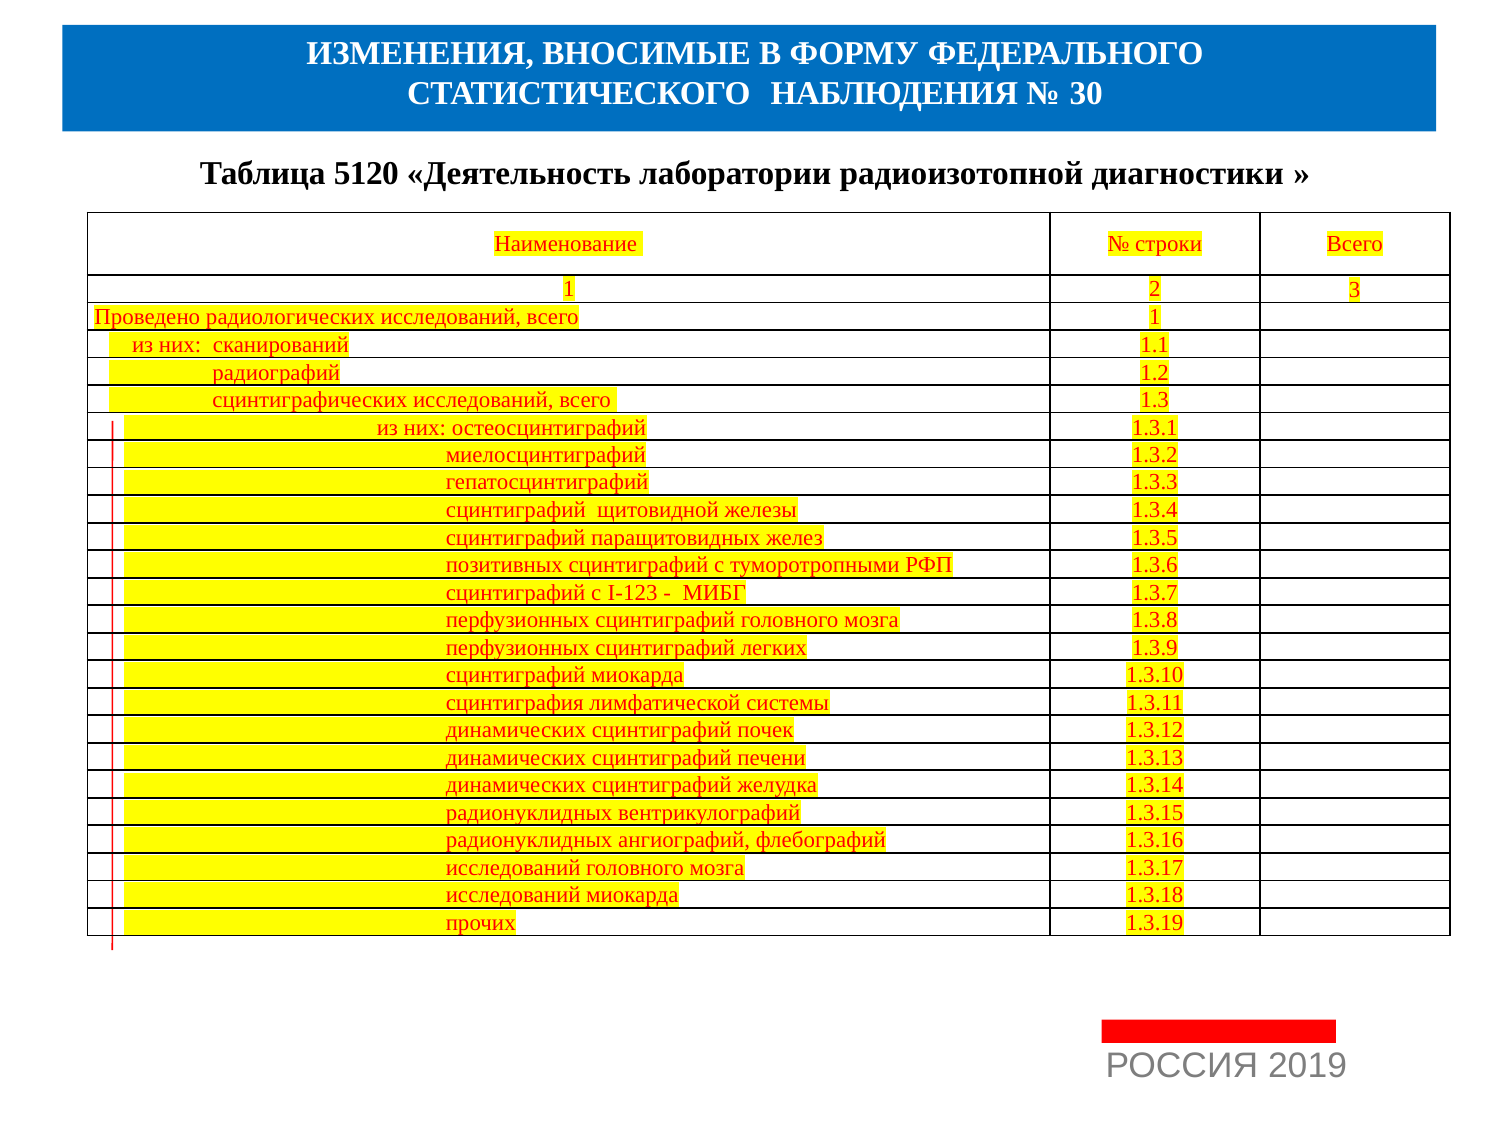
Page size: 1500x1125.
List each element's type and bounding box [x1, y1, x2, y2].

table_cell [88, 826, 1049, 852]
table_cell [88, 716, 1049, 742]
table_cell [88, 854, 1049, 880]
table_cell [1261, 881, 1449, 907]
table_cell [1051, 799, 1259, 824]
table_cell [1261, 689, 1449, 714]
table_cell [1051, 358, 1259, 384]
text_box [1101, 1019, 1349, 1085]
table_cell [1051, 524, 1259, 549]
table_cell [88, 579, 1049, 604]
table_header [1261, 213, 1449, 274]
text_box [62, 24, 1437, 191]
table_cell [88, 606, 1049, 632]
table_cell [88, 551, 1049, 577]
table_cell [1051, 826, 1259, 852]
table_cell [1051, 661, 1259, 687]
table_cell [1051, 689, 1259, 714]
table_cell [1261, 468, 1449, 494]
table_cell [1261, 854, 1449, 880]
table_cell [1261, 496, 1449, 522]
table_cell [88, 386, 1049, 412]
table_cell [1261, 413, 1449, 439]
table_cell [1051, 441, 1259, 467]
table_cell [1261, 634, 1449, 659]
table_cell [1051, 716, 1259, 742]
table_cell [1261, 551, 1449, 577]
table_cell [1261, 771, 1449, 797]
table_cell [88, 303, 1049, 329]
table_cell [1261, 826, 1449, 852]
table_cell [88, 496, 1049, 522]
table_cell [1261, 579, 1449, 604]
table_cell [1051, 606, 1259, 632]
table_cell [1051, 551, 1259, 577]
table_cell [1051, 909, 1259, 935]
table_cell [1261, 799, 1449, 824]
table_cell [1051, 331, 1259, 357]
table_cell [88, 799, 1049, 824]
table_cell [1261, 606, 1449, 632]
table_cell [1261, 441, 1449, 467]
table_cell [1261, 386, 1449, 412]
table_cell [1261, 909, 1449, 935]
table_cell [1261, 524, 1449, 549]
table_cell [88, 689, 1049, 714]
table_cell [1261, 744, 1449, 769]
table_cell [1051, 413, 1259, 439]
table_cell [88, 441, 1049, 467]
table_cell [88, 468, 1049, 494]
table_cell [1051, 386, 1259, 412]
table_header [88, 213, 1049, 274]
table_cell [88, 881, 1049, 907]
table_cell [88, 524, 1049, 549]
table_header [1051, 213, 1259, 274]
table_cell [88, 331, 1049, 357]
table_cell [88, 276, 1049, 302]
table_cell [1261, 303, 1449, 329]
table_cell [88, 634, 1049, 659]
table_cell [1051, 496, 1259, 522]
table_cell [1051, 276, 1259, 302]
table_cell [1051, 579, 1259, 604]
table_cell [88, 909, 1049, 935]
table_cell [1051, 744, 1259, 769]
table_cell [88, 413, 1049, 439]
table_cell [1051, 303, 1259, 329]
table_cell [1261, 276, 1449, 302]
table_cell [88, 358, 1049, 384]
table_cell [88, 744, 1049, 769]
table_cell [1261, 358, 1449, 384]
table_cell [1261, 661, 1449, 687]
table_cell [1051, 881, 1259, 907]
table_cell [88, 771, 1049, 797]
table_cell [1051, 854, 1259, 880]
table_cell [1261, 331, 1449, 357]
table_cell [88, 661, 1049, 687]
table_cell [1261, 716, 1449, 742]
table_cell [1051, 634, 1259, 659]
table_cell [1051, 771, 1259, 797]
table_cell [1051, 468, 1259, 494]
